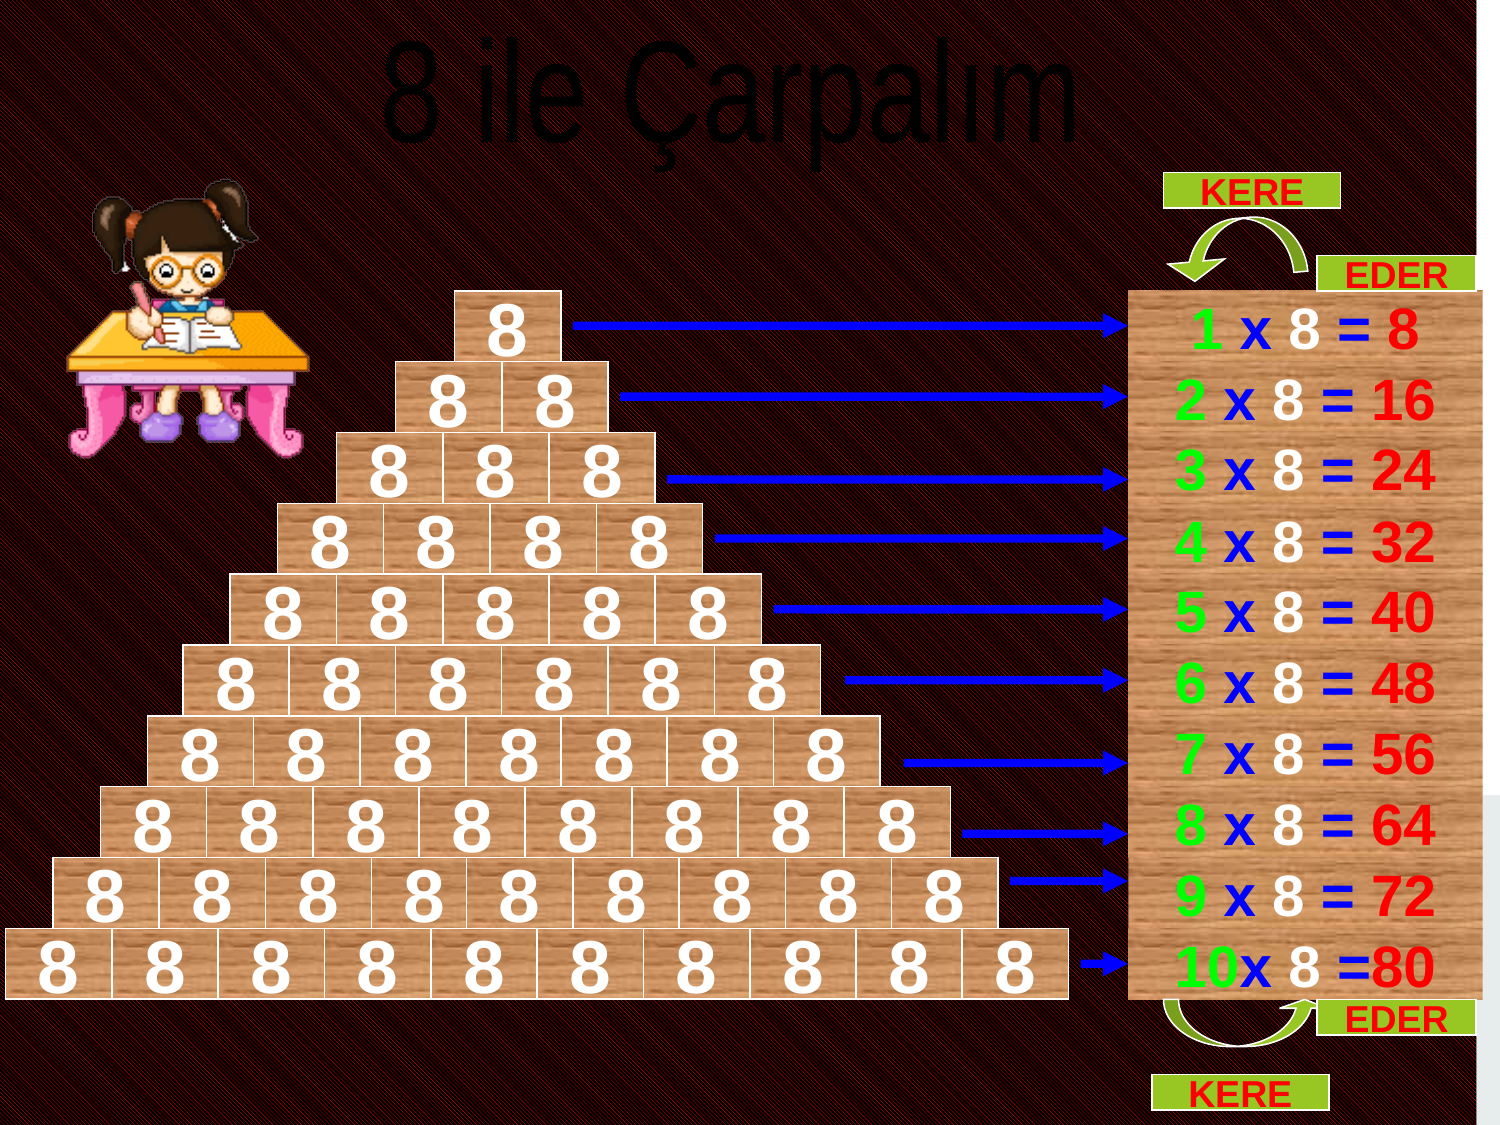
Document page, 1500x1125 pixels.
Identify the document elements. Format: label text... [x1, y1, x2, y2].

text_box 8 [596, 503, 703, 574]
text_box KERE [1151, 1074, 1329, 1111]
text_box 8 [100, 786, 206, 857]
text_box 8 [891, 857, 998, 928]
text_box 8 [253, 715, 359, 786]
text_box 8 [714, 645, 821, 715]
text_box [1080, 957, 1128, 971]
text_box 8 [289, 645, 395, 715]
text_box 8 [442, 574, 548, 645]
text_box [1009, 874, 1128, 888]
text_box [962, 827, 1128, 841]
text_box 8 [52, 857, 159, 928]
text_box 8 [608, 645, 714, 715]
text_box 8 [466, 715, 560, 786]
text_box 8 [572, 857, 679, 928]
text_box [1163, 999, 1316, 1047]
text_box 8 x 8 = 64 [1128, 786, 1483, 857]
text_box 4 x 8 = 32 [1128, 503, 1483, 573]
text_box 8 [773, 715, 880, 786]
text_box 8 [277, 503, 383, 574]
text_box 8 [442, 432, 548, 503]
text_box 8 [643, 928, 749, 1000]
text_box 8 [501, 645, 608, 715]
text_box 8 [454, 290, 561, 361]
text_box [773, 603, 1128, 616]
text_box 6 x 8 = 48 [1128, 644, 1483, 715]
text_box [844, 674, 1128, 687]
text_box 8 [111, 928, 218, 1000]
text_box 8 [655, 574, 762, 645]
text_box 8 [466, 857, 572, 928]
text_box 8 [631, 786, 738, 857]
text_box 8 [856, 928, 962, 1000]
text_box 10x 8 =80 [1128, 928, 1483, 1000]
text_box EDER [1316, 999, 1477, 1035]
text_box 8 [395, 645, 501, 715]
text_box 8 [395, 361, 501, 432]
picture [28, 172, 343, 481]
text_box 8 [679, 857, 785, 928]
text_box 8 [359, 715, 466, 786]
text_box KERE [1163, 172, 1341, 208]
text_box 8 [490, 503, 596, 574]
text_box 8 [430, 928, 537, 1000]
text_box 3 x 8 = 24 [1128, 431, 1483, 503]
text_box 8 [667, 715, 773, 786]
text_box [620, 390, 1128, 403]
text_box 8 [844, 786, 951, 857]
text_box 8 [962, 928, 1069, 1000]
text_box 8 [324, 928, 430, 1000]
text_box 8 [749, 928, 856, 1000]
text_box 8 [418, 786, 525, 857]
text_box 8 [147, 715, 253, 786]
text_box 8 [383, 503, 490, 574]
text_box 2 x 8 = 16 [1128, 361, 1483, 431]
text_box 8 [5, 928, 111, 1000]
text_box [572, 319, 1129, 333]
text_box 8 [336, 432, 442, 503]
text_box 8 [525, 786, 631, 857]
text_box EDER [1316, 255, 1477, 291]
text_box 5 x 8 = 40 [1128, 573, 1483, 644]
text_box 8 [548, 574, 655, 645]
text_box 8 [206, 786, 312, 857]
text_box 8 [785, 857, 891, 928]
text_box 8 [218, 928, 324, 1000]
text_box 9 x 8 = 72 [1128, 857, 1483, 928]
text_box [714, 532, 1128, 545]
text_box 8 [560, 715, 667, 786]
text_box 8 [371, 857, 466, 928]
text_box 7 x 8 = 56 [1128, 715, 1483, 786]
text_box 8 [230, 574, 336, 645]
text_box [903, 756, 1128, 770]
text_box 8 [738, 786, 844, 857]
text_box 8 [501, 361, 609, 432]
text_box 8 [182, 645, 289, 715]
text_box 8 [312, 786, 418, 857]
text_box 8 [548, 432, 656, 503]
text_box 8 [265, 857, 371, 928]
text_box [1167, 217, 1308, 282]
text_box 1 x 8 = 8 [1128, 290, 1483, 361]
text_box 8 [159, 857, 265, 928]
text_box 8 [537, 928, 643, 1000]
text_box 8 [336, 574, 442, 645]
text_box [667, 473, 1128, 486]
